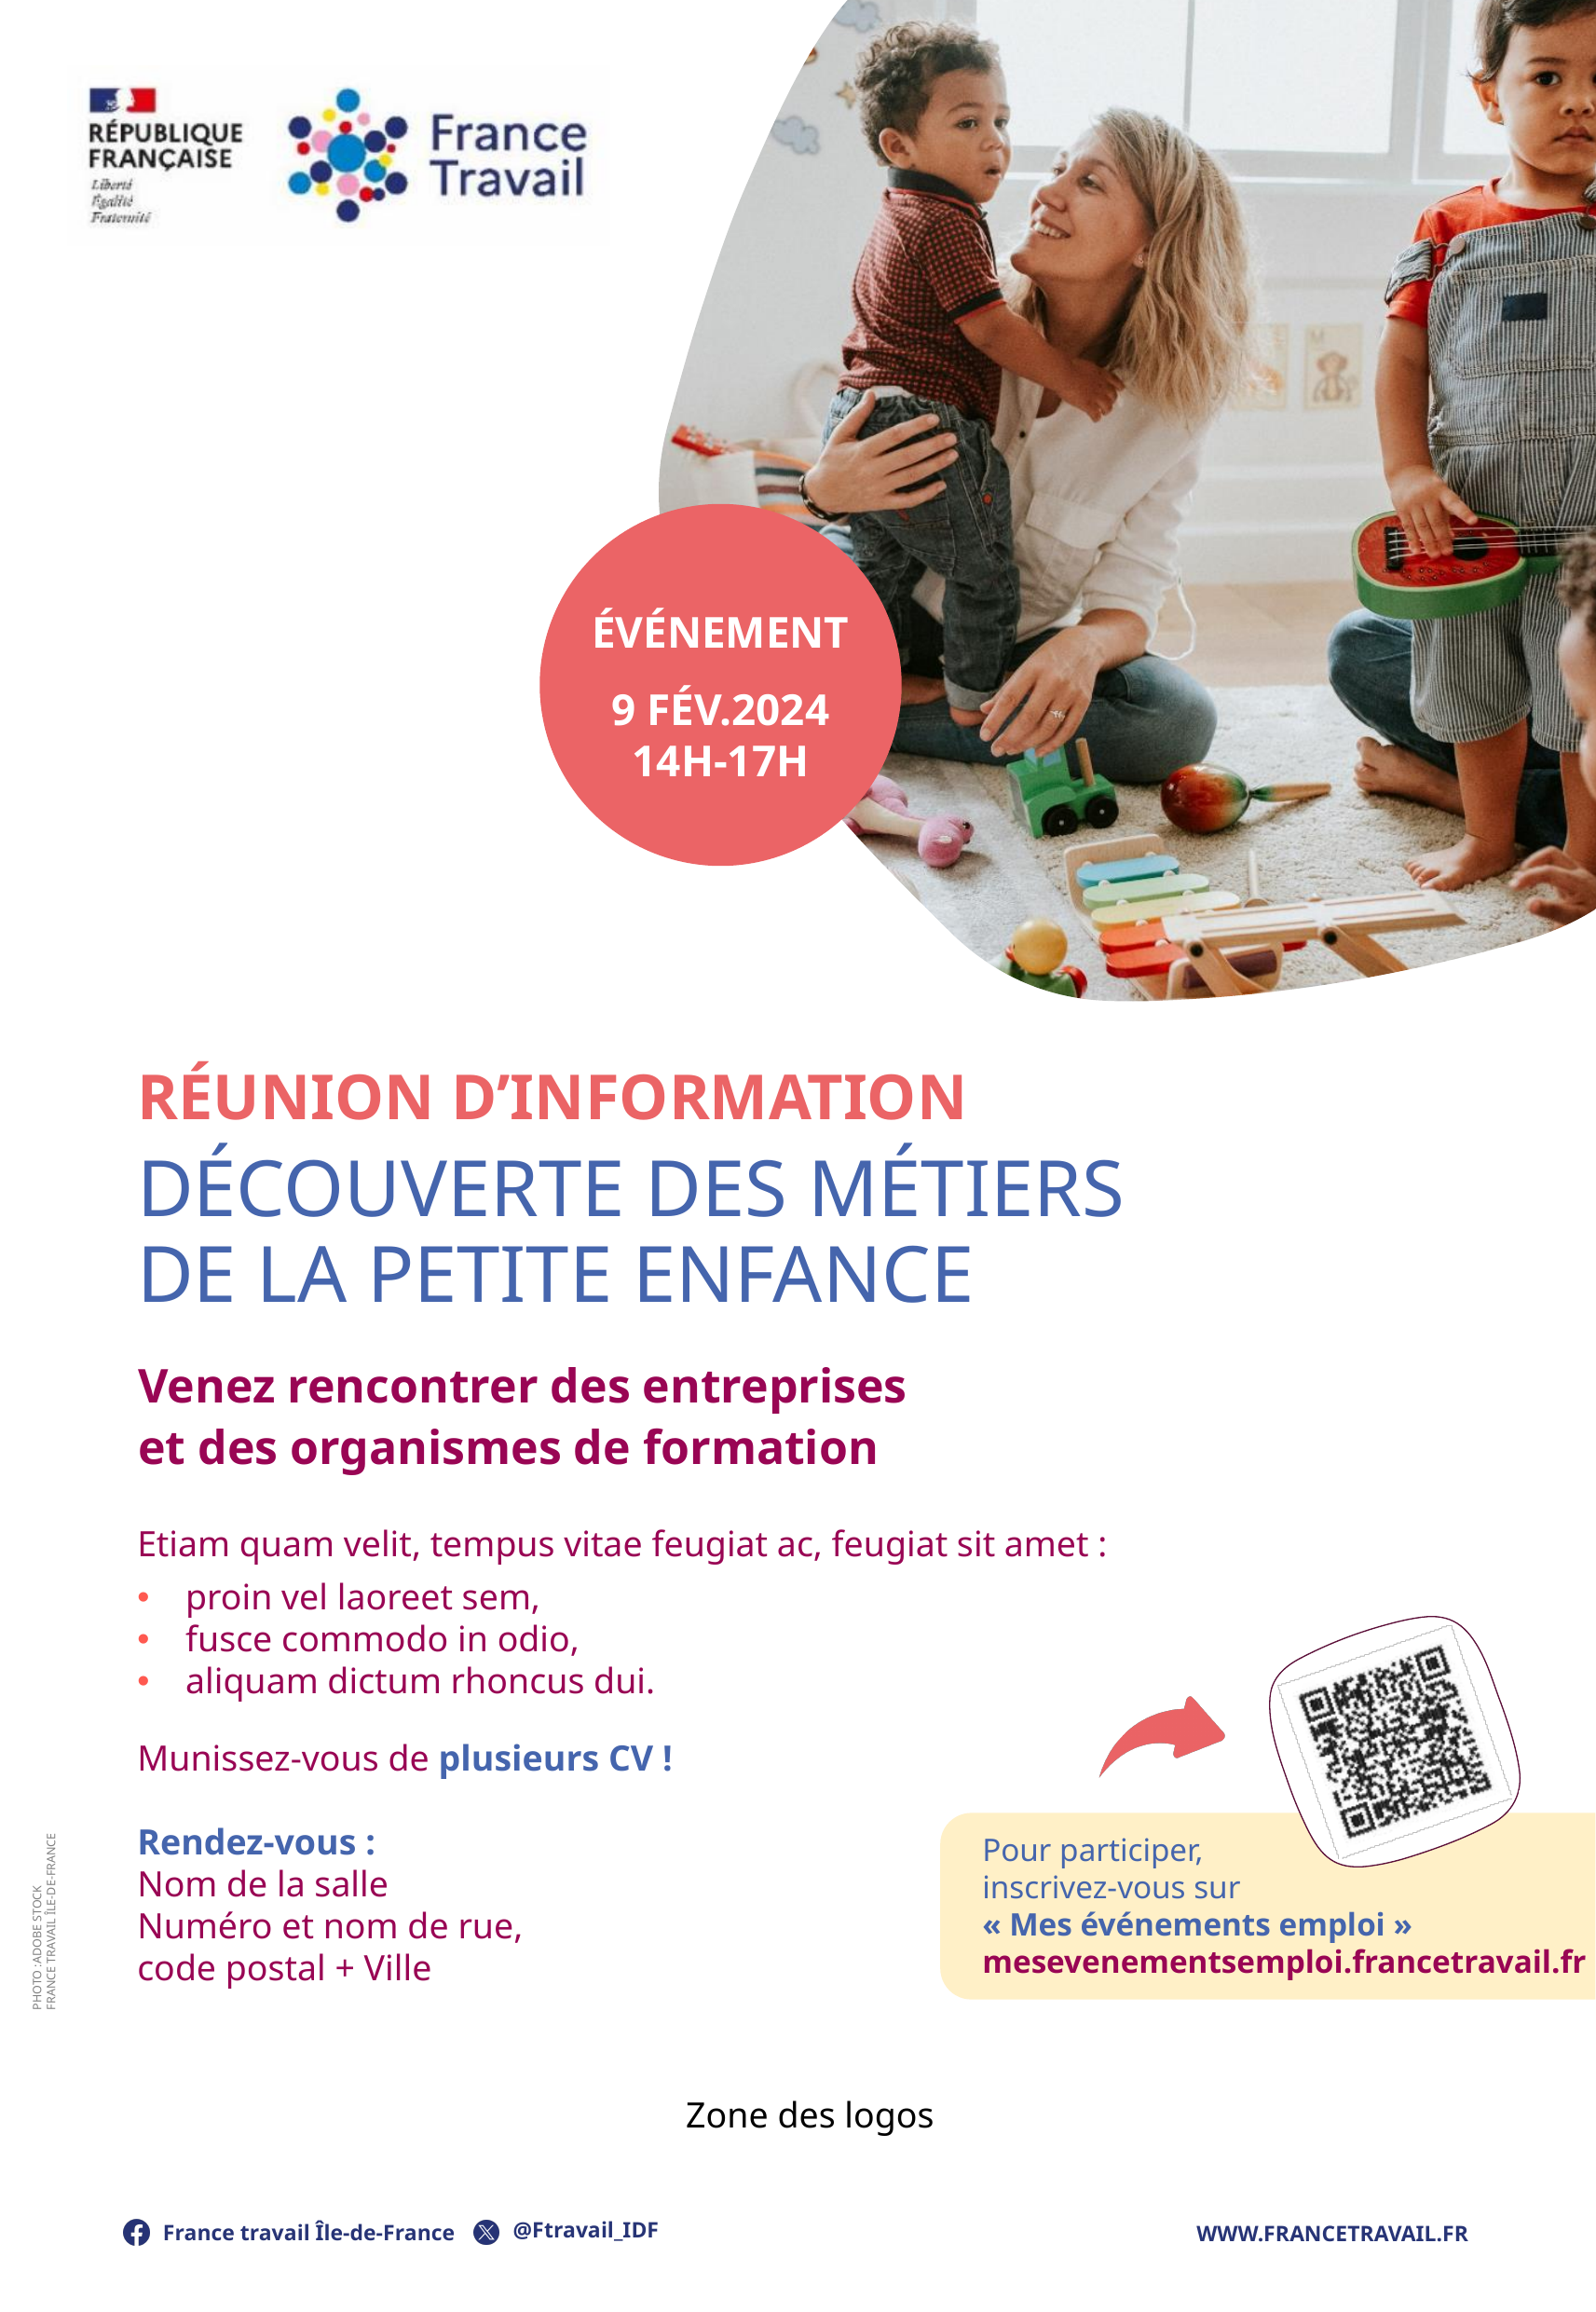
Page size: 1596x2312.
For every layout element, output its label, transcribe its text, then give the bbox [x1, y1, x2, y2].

picture [122, 2219, 150, 2246]
picture [473, 2219, 500, 2246]
text_box France travail Île-de-France [149, 2212, 488, 2252]
text_box www.francetravail.fr [1182, 2213, 1522, 2253]
text_box Événement 9 fév.2024 14h-17h [473, 607, 968, 792]
text_box @Ftravail_IDF [498, 2209, 699, 2250]
text_box Réunion d’information [123, 1050, 1003, 1140]
text_box [938, 1811, 1596, 2002]
text_box [659, 0, 1596, 1002]
text_box Pour participer, inscrivez-vous sur « Mes événements emploi » mesevenementsemploi.francetravail.fr [968, 1824, 1596, 1987]
picture [66, 65, 611, 247]
text_box Découverte des métiers de la petite enfance [123, 1140, 1316, 1325]
picture [1091, 1681, 1229, 1821]
text_box Zone des logos [123, 2051, 1497, 2176]
text_box [555, 502, 886, 607]
picture [1262, 1610, 1526, 1874]
text_box Etiam quam velit, tempus vitae feugiat ac, feugiat sit amet : proin vel laoreet sem, fusce commodo in odio, aliquam dictum rhoncus dui. Munissez-vous de plusieurs CV ! Rendez-vous : Nom de la salle Numéro et nom de rue, code postal + Ville [123, 1514, 1179, 1995]
text_box [573, 792, 868, 868]
text_box Venez rencontrer des entreprises et des organismes de formation [124, 1344, 1263, 1481]
